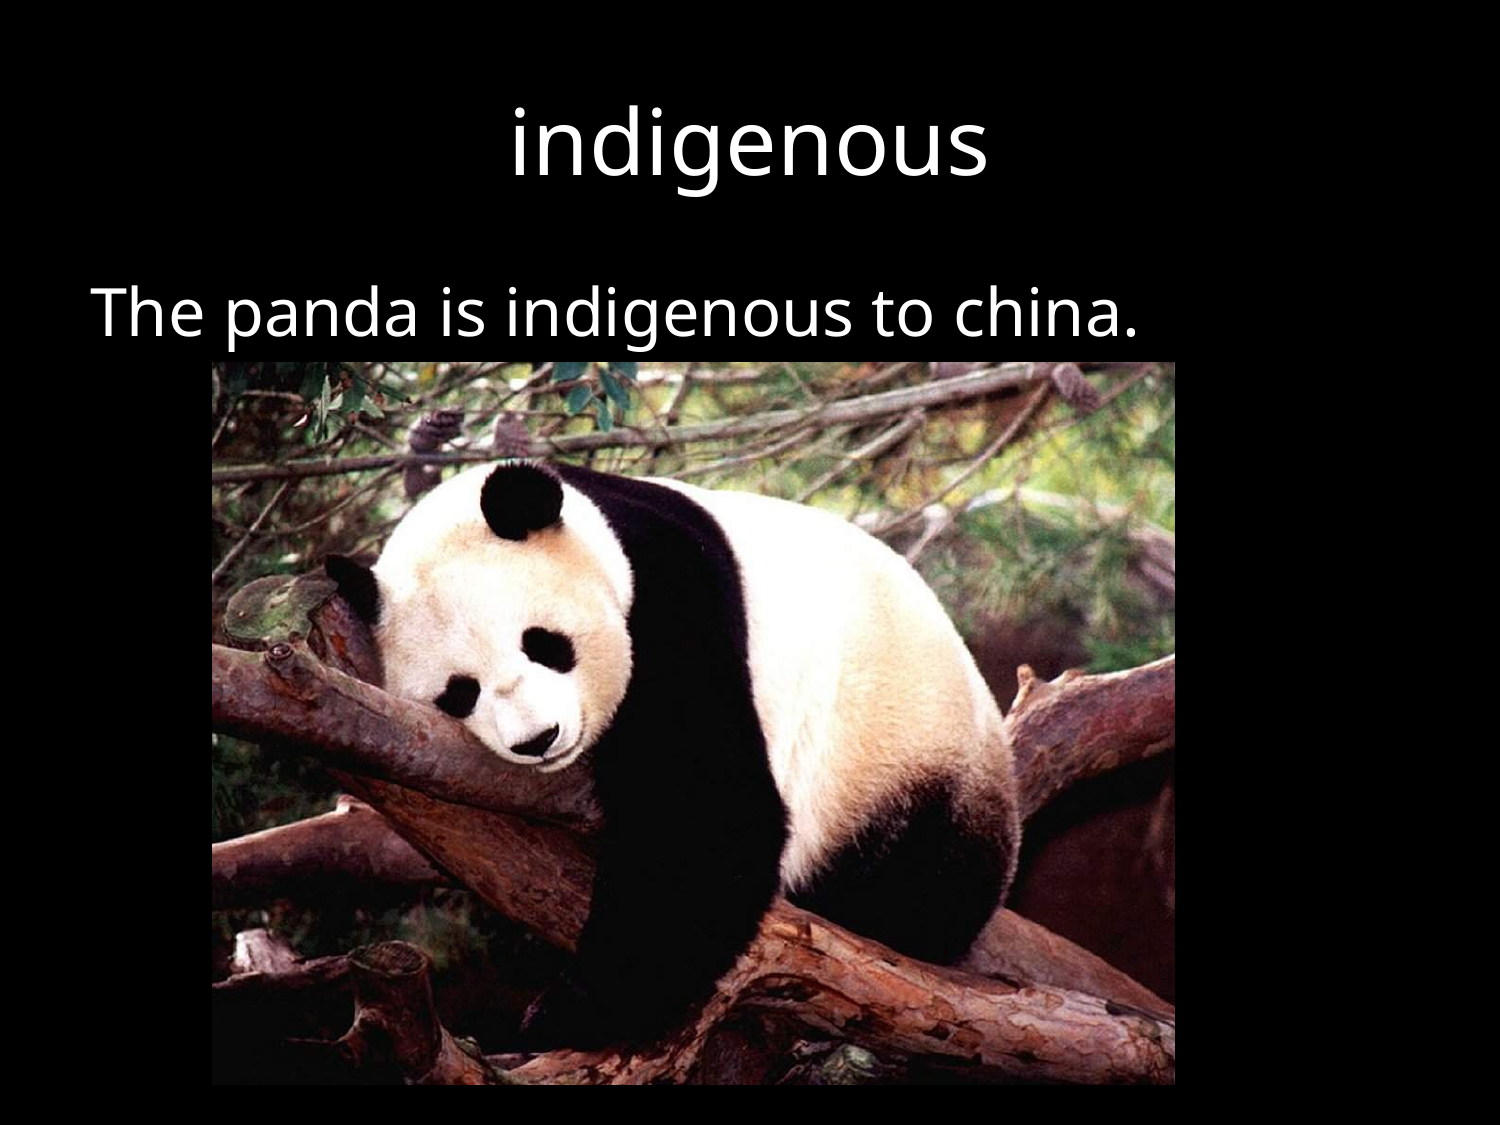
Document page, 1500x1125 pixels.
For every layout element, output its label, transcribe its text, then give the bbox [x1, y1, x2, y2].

picture [212, 362, 1175, 1085]
list The panda is indigenous to china. [75, 262, 1425, 1005]
title indigenous [75, 45, 1425, 233]
